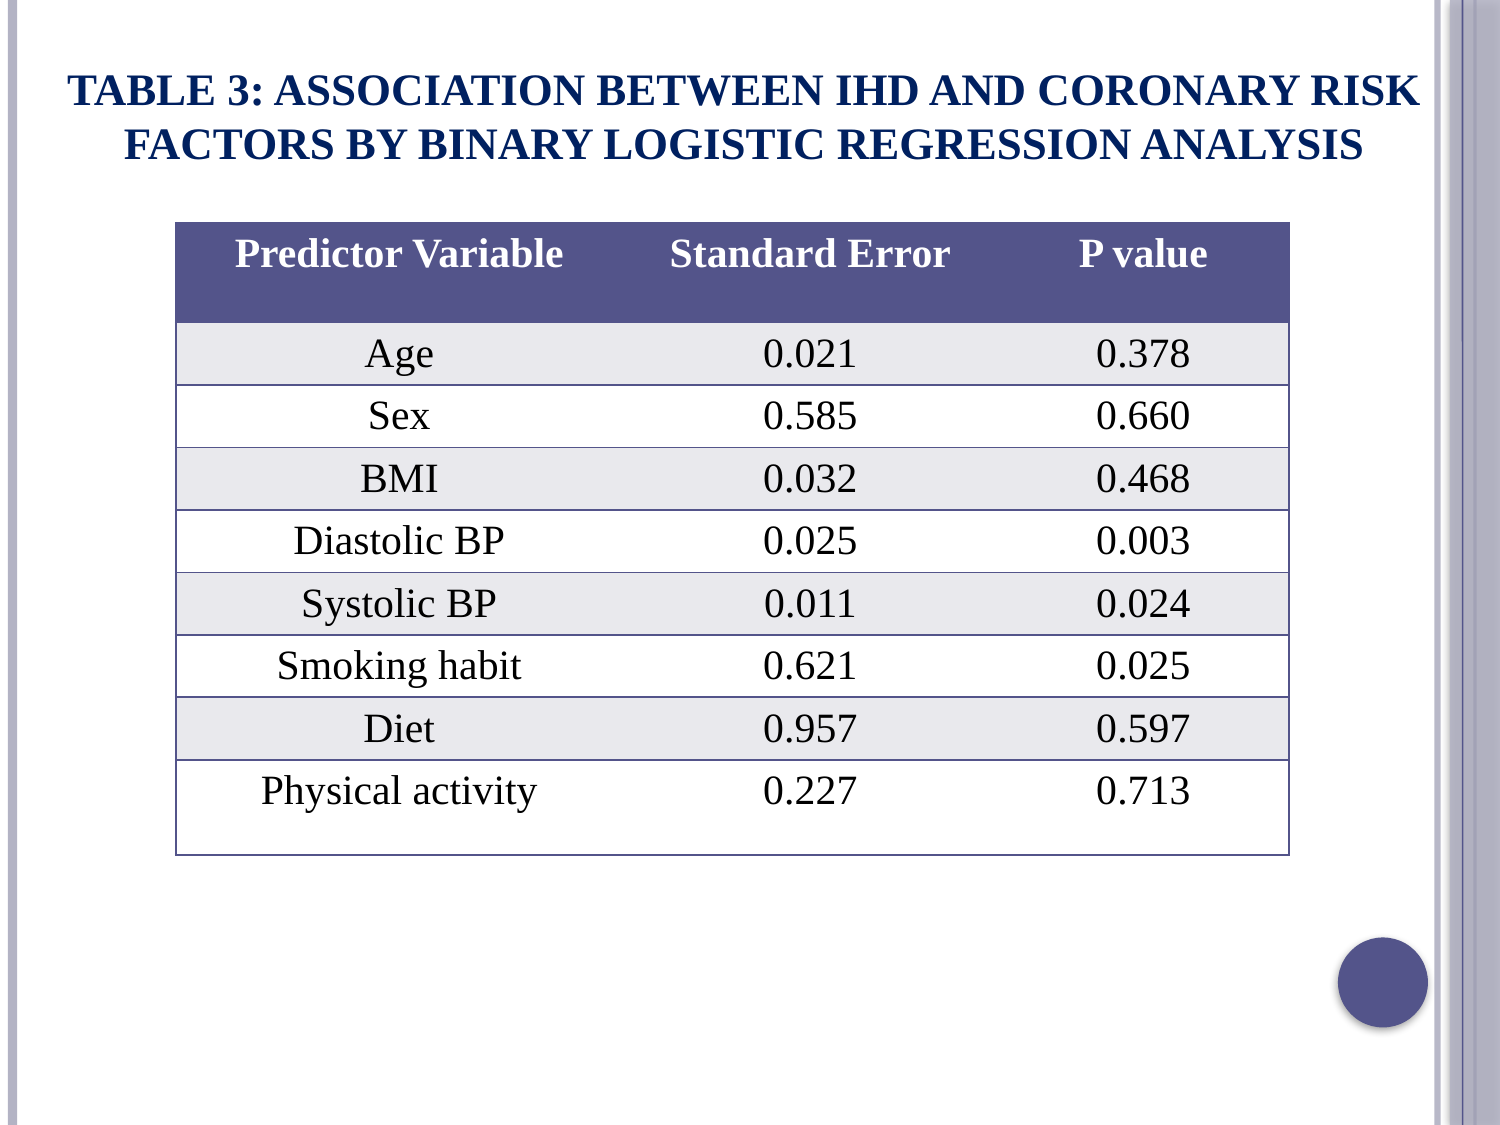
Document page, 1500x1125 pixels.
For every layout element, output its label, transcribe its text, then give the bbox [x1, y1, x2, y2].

table_header Predictor Variable [177, 224, 623, 322]
table_header Standard Error [623, 224, 998, 322]
table_cell 0.660 [998, 386, 1288, 447]
table_cell Diet [177, 698, 623, 759]
table_cell BMI [177, 448, 623, 509]
table_cell 0.021 [623, 323, 998, 384]
table_cell 0.378 [998, 323, 1288, 384]
table_cell Age [177, 323, 623, 384]
table_cell 0.585 [623, 386, 998, 447]
table_cell 0.003 [998, 511, 1288, 572]
table_cell 0.713 [998, 761, 1288, 854]
table_cell 0.025 [623, 511, 998, 572]
table_cell 0.025 [998, 636, 1288, 696]
table_cell 0.032 [623, 448, 998, 509]
title Table 3: Association between ihd and coronary risk factors by binary logistic regression analysis [35, 23, 1454, 176]
table_header P value [998, 224, 1288, 322]
table_cell 0.957 [623, 698, 998, 759]
table_cell 0.597 [998, 698, 1288, 759]
table_cell 0.227 [623, 761, 998, 854]
table_cell Diastolic BP [177, 511, 623, 572]
table_cell Physical activity [177, 761, 623, 854]
table_cell Systolic BP [177, 573, 623, 634]
table_cell Sex [177, 386, 623, 447]
table_cell 0.621 [623, 636, 998, 696]
table_cell 0.011 [623, 573, 998, 634]
table_cell 0.468 [998, 448, 1288, 509]
table_cell 0.024 [998, 573, 1288, 634]
table_cell Smoking habit [177, 636, 623, 696]
